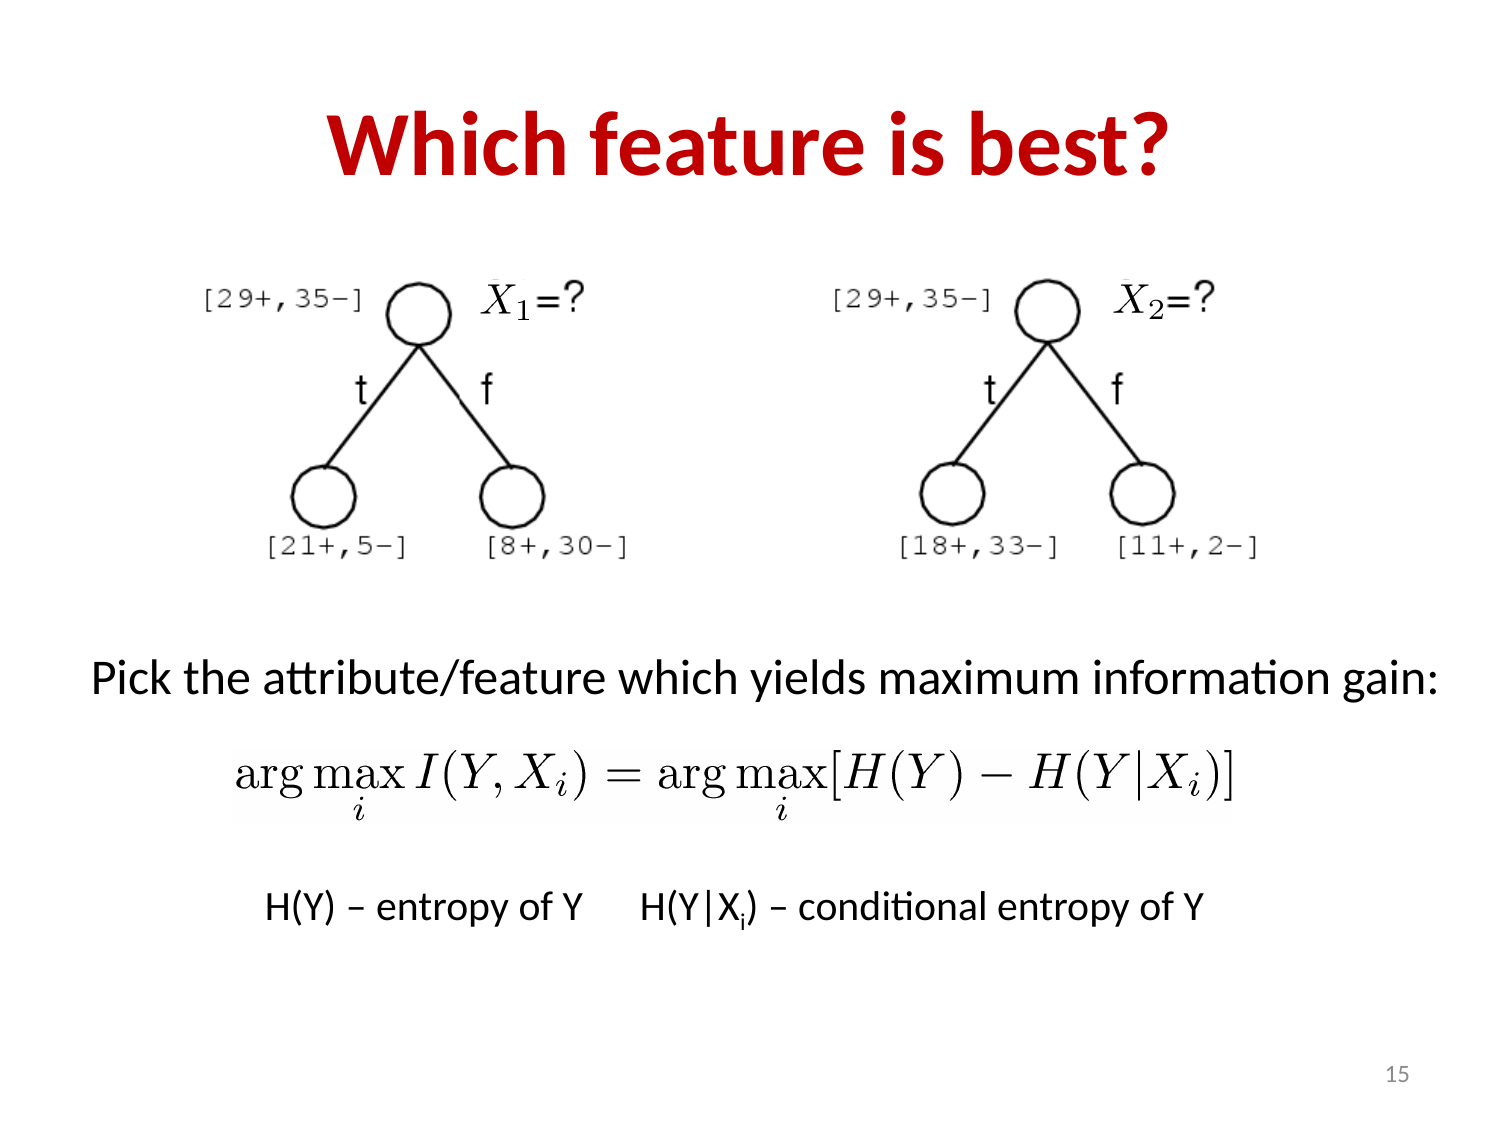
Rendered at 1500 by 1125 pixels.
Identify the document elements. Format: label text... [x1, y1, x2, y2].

picture [137, 249, 1275, 641]
text_box Pick the attribute/feature which yields maximum information gain: [76, 636, 1456, 712]
text_box H(Y) – entropy of Y H(Y|Xi) – conditional entropy of Y [99, 871, 1425, 943]
title Which feature is best? [75, 45, 1425, 233]
picture [232, 749, 1233, 826]
slide_number 15 [1074, 1042, 1425, 1103]
